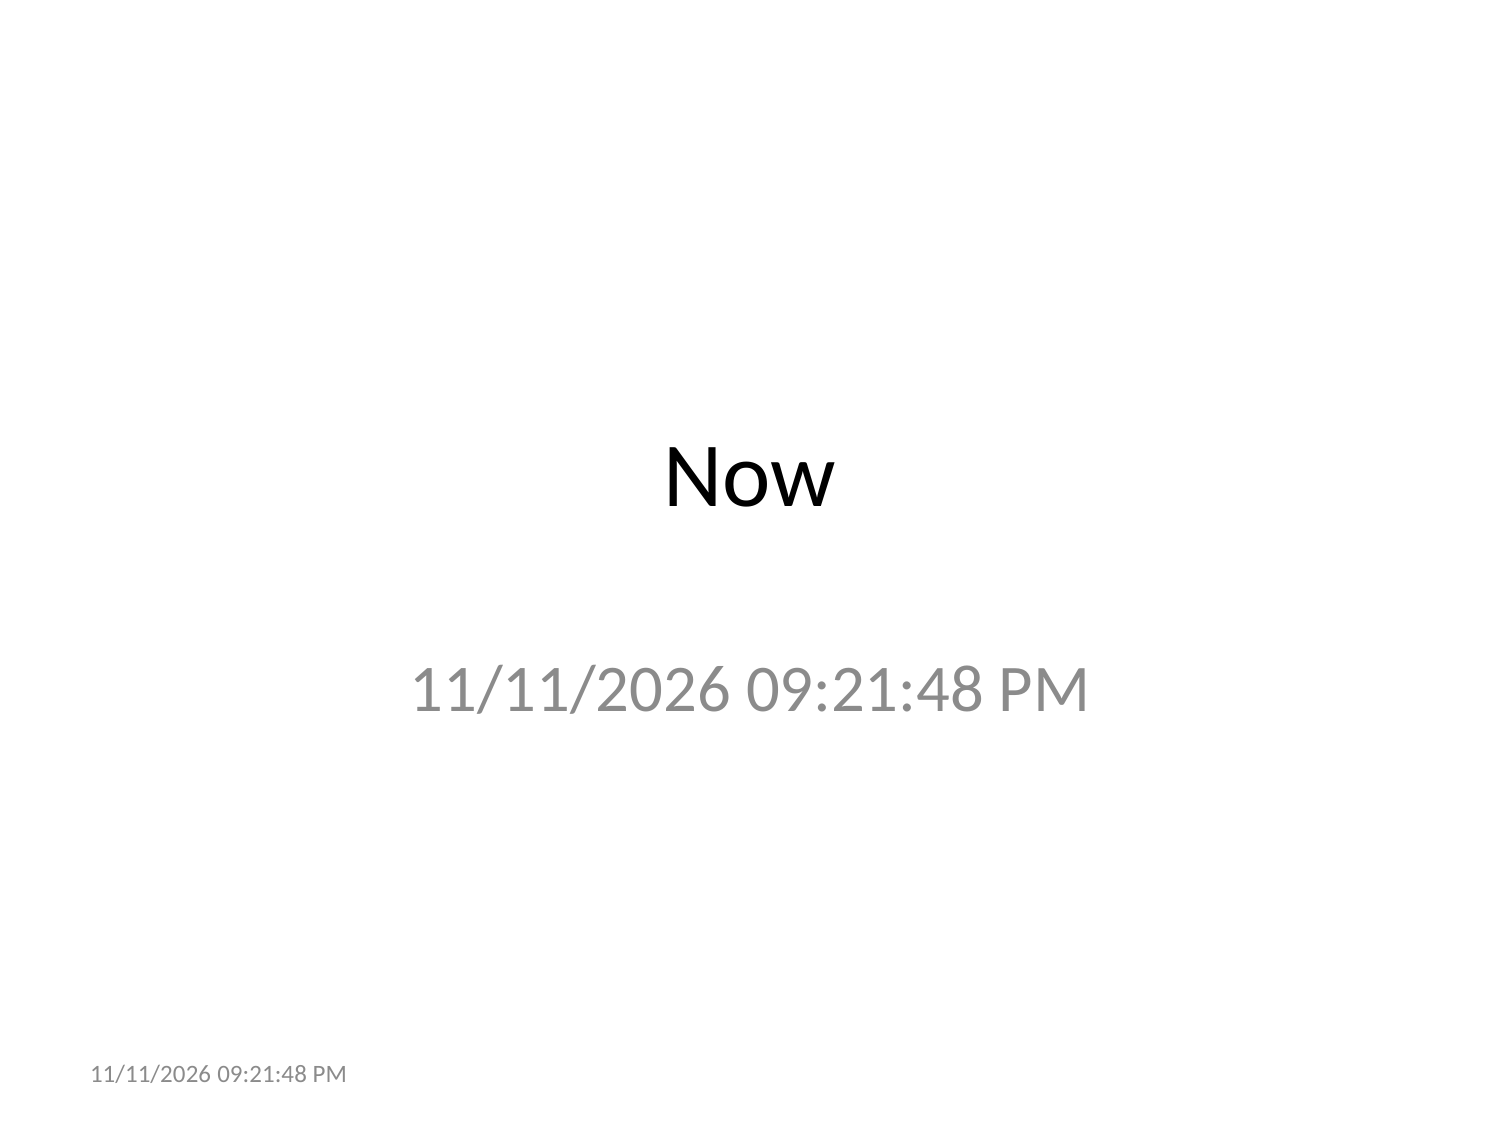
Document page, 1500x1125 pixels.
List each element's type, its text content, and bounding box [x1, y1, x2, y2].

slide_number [75, 1042, 425, 1103]
subtitle 2011-12-19 10:20:04 AM [225, 637, 1275, 925]
title Now [112, 349, 1388, 591]
